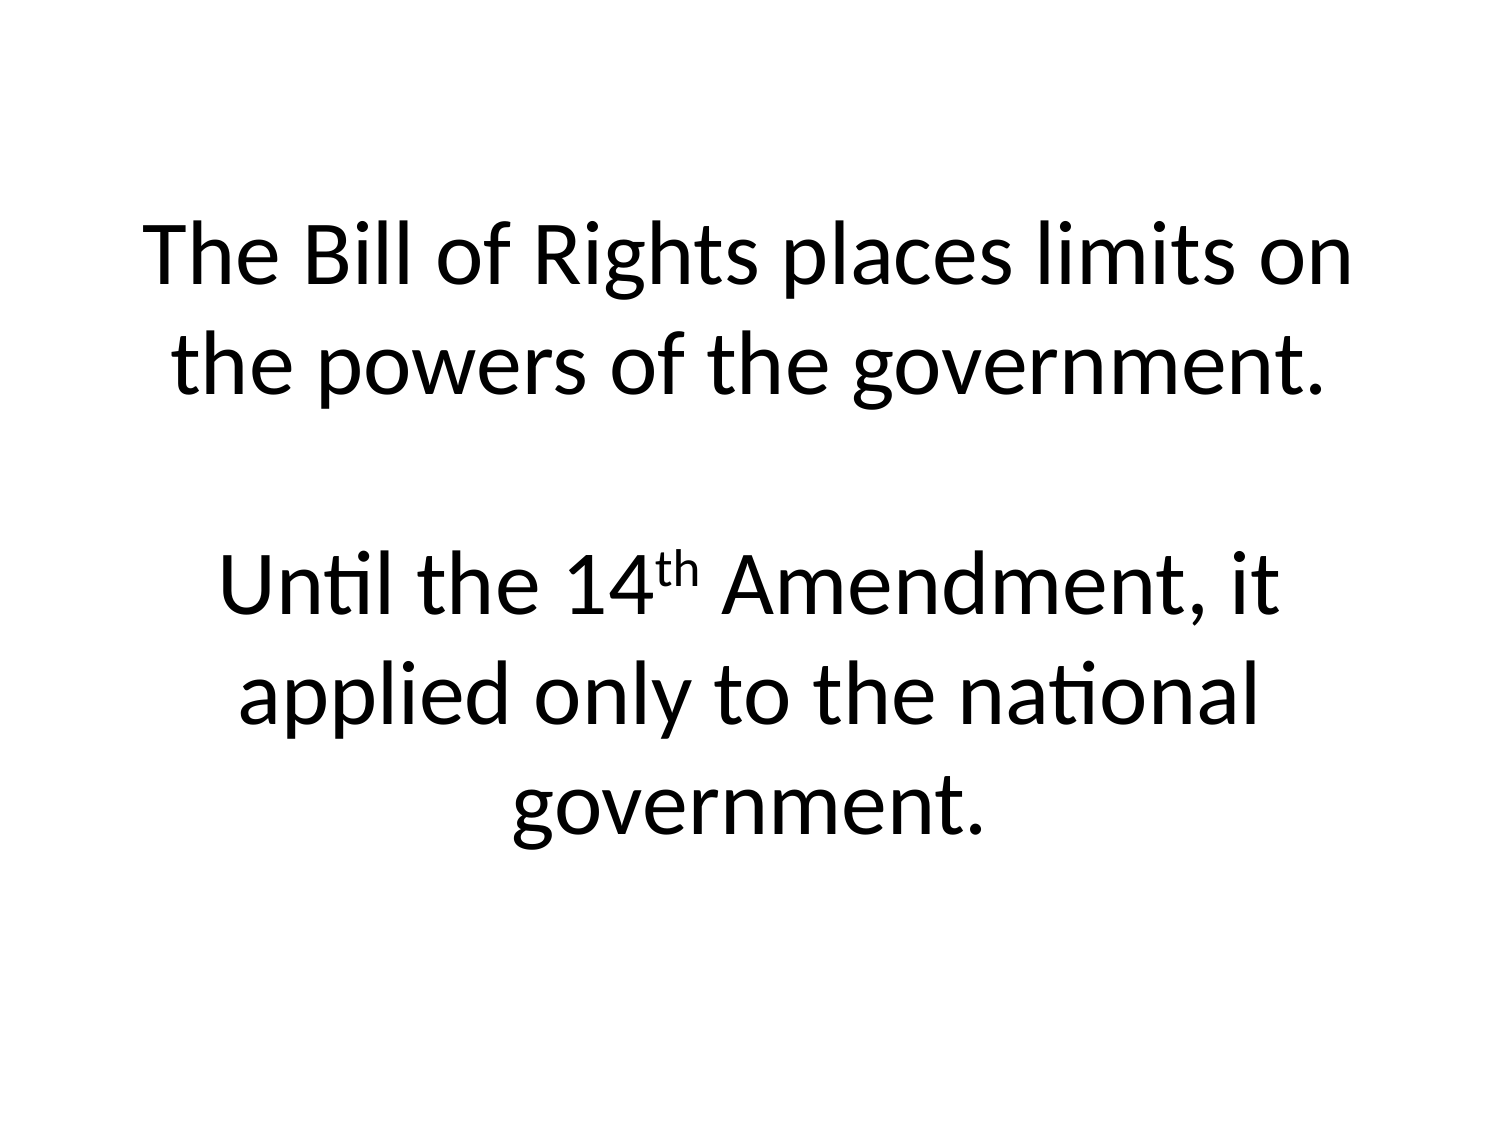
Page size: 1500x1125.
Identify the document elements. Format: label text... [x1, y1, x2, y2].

title The Bill of Rights places limits on the powers of the government. Until the 14th Amendment, it applied only to the national government. [74, 44, 1426, 1001]
